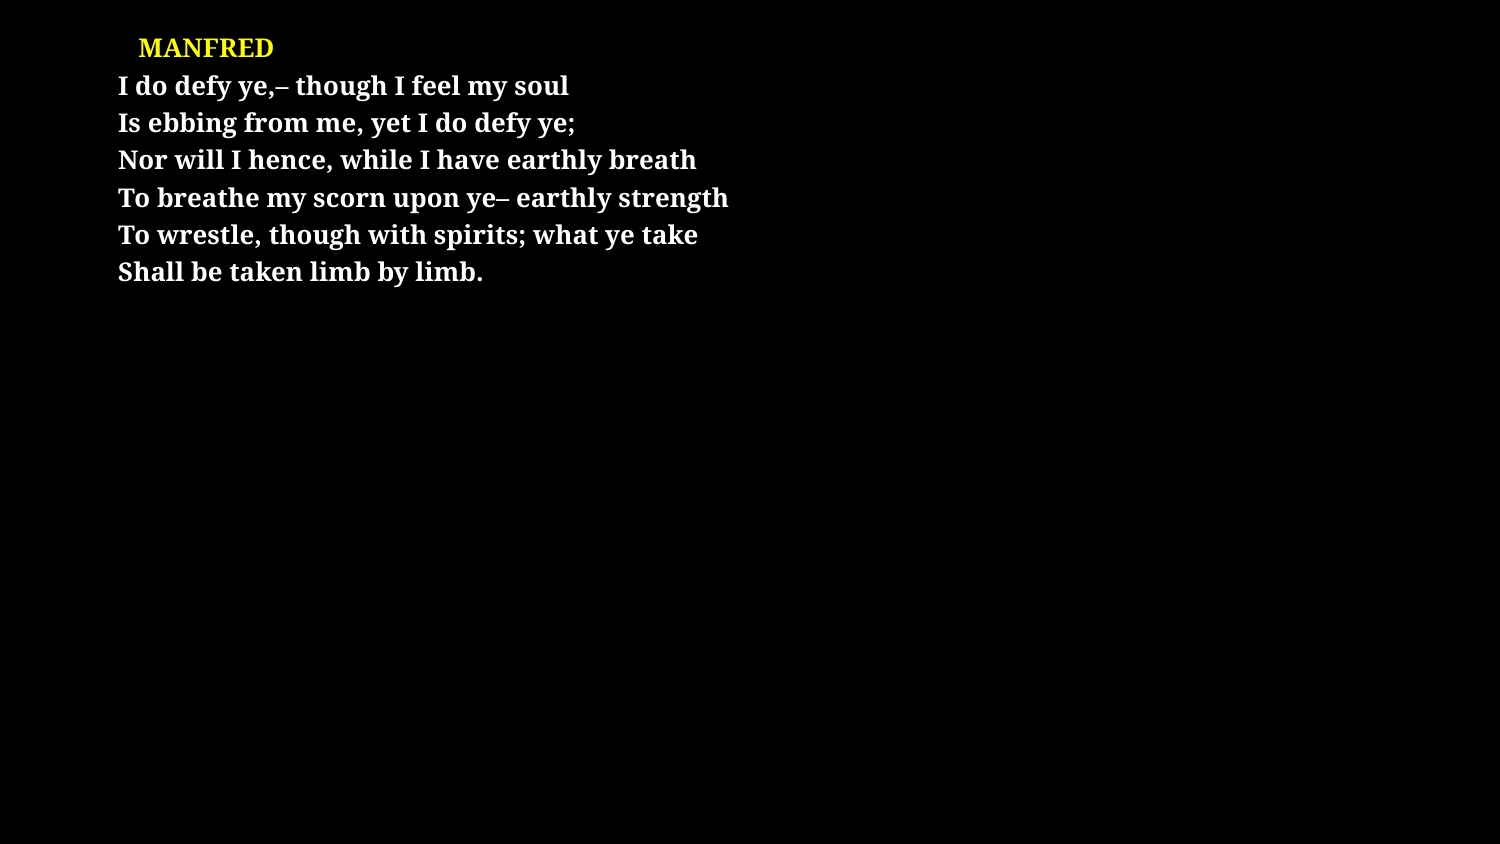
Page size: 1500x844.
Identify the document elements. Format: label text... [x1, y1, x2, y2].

title Manfred I do defy ye,– though I feel my soul Is ebbing from me, yet I do defy ye; Nor will I hence, while I have earthly breath To breathe my scorn upon ye– earthly strength To wrestle, though with spirits; what ye take Shall be taken limb by limb. [103, 17, 1397, 299]
